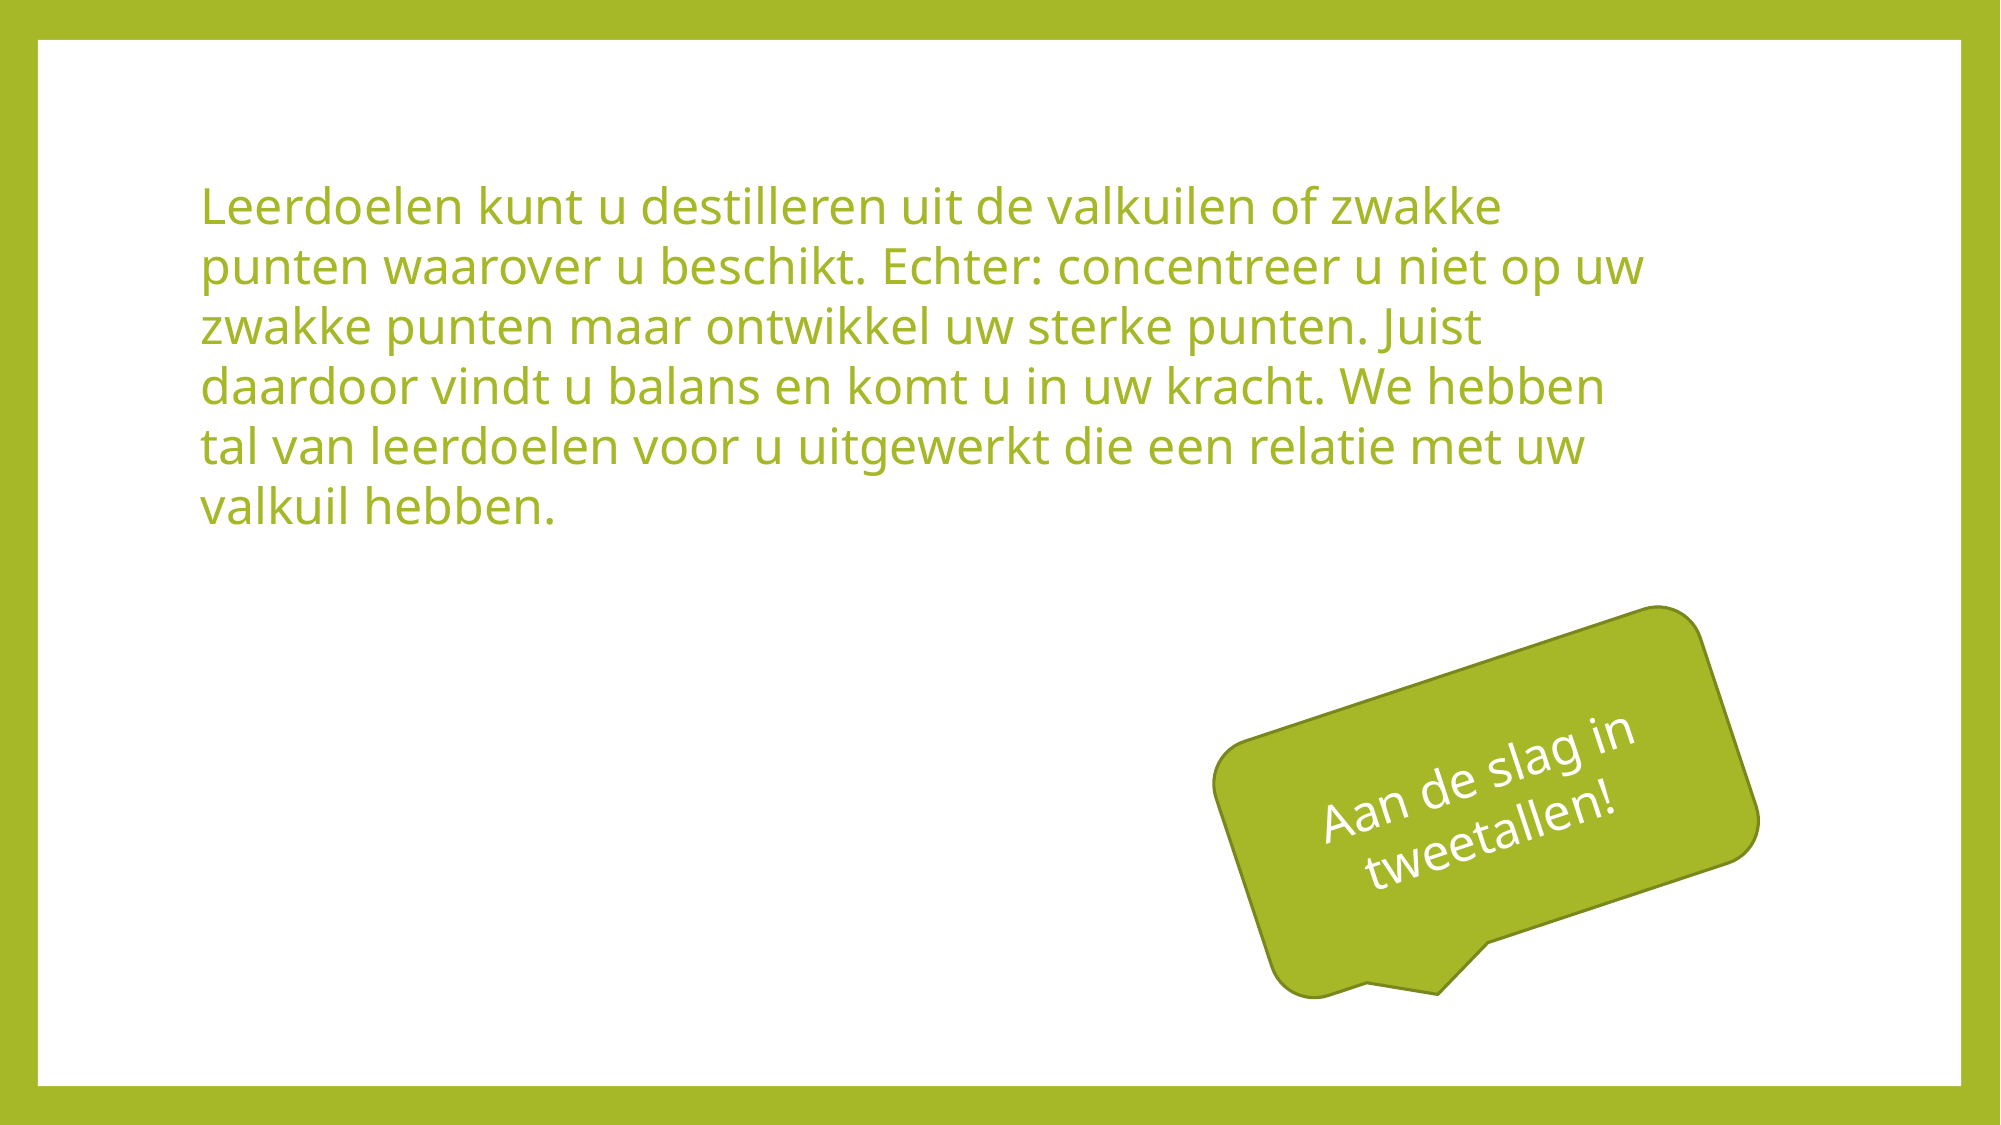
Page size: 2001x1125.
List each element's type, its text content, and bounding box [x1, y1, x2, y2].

text_box Aan de slag in tweetallen! [1212, 605, 1760, 1000]
text_box Leerdoelen kunt u destilleren uit de valkuilen of zwakke punten waarover u beschikt. Echter: concentreer u niet op uw zwakke punten maar ontwikkel uw sterke punten. Juist daardoor vindt u balans en komt u in uw kracht. We hebben tal van leerdoelen voor u uitgewerkt die een relatie met uw valkuil hebben. [185, 167, 1675, 542]
